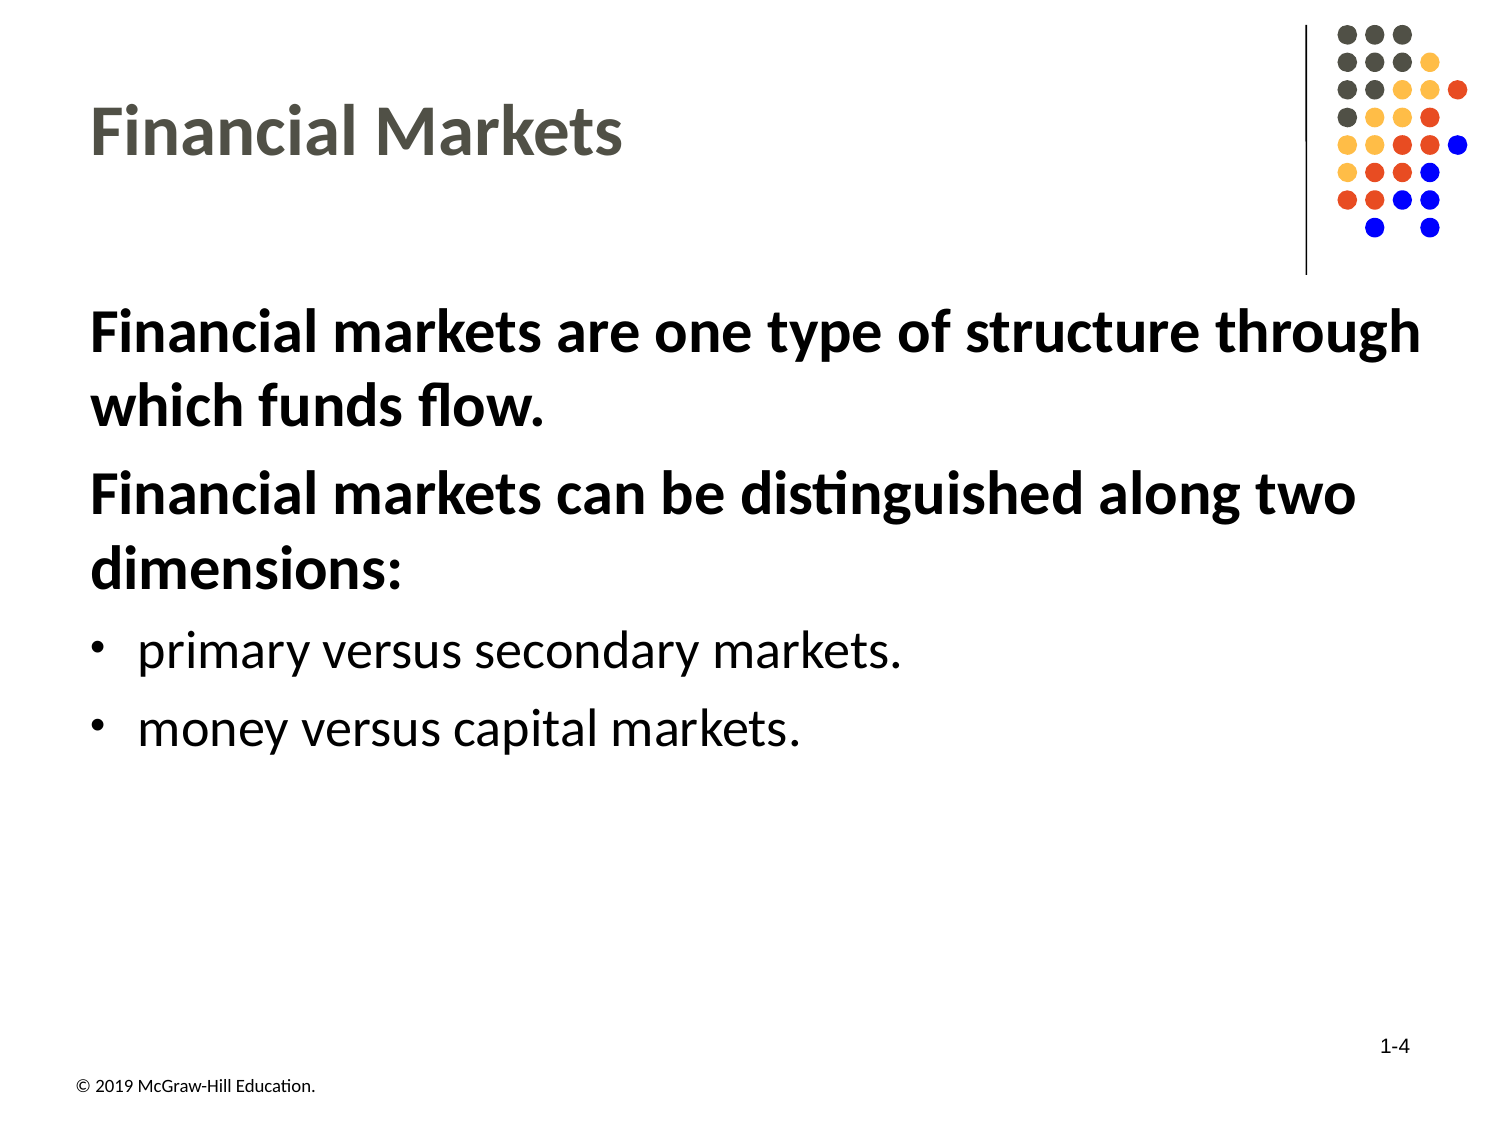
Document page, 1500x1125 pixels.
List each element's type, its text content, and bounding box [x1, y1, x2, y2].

slide_number 1-4 [1074, 1025, 1425, 1100]
list Financial markets are one type of structure through which funds flow. Financial markets can be distinguished along two dimensions: primary versus secondary markets. money versus capital markets. [75, 282, 1447, 828]
title Financial Markets [75, 66, 1313, 187]
